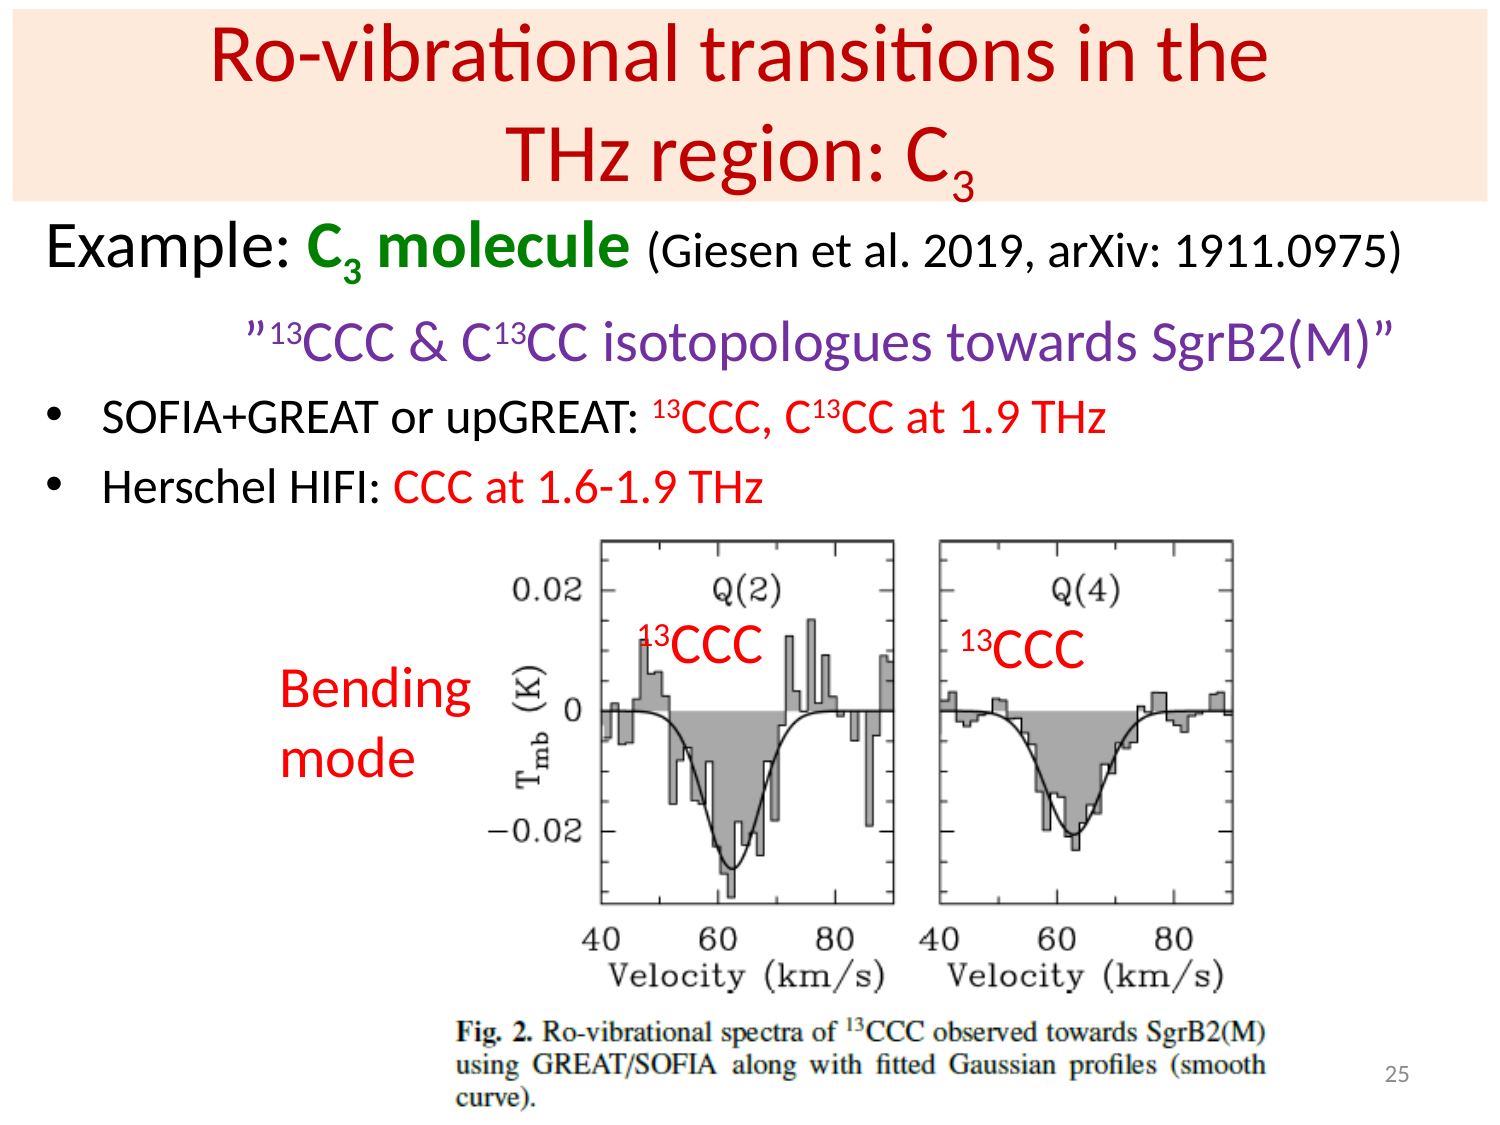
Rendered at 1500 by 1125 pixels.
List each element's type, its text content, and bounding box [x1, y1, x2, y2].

slide_number 25 [1283, 1042, 1425, 1103]
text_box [421, 521, 1280, 1125]
title Ro-vibrational transitions in the THz region: C3 [12, 9, 1488, 202]
text_box Bending mode [264, 642, 416, 797]
list Example: C3 molecule (Giesen et al. 2019, arXiv: 1911.0975) ”13CCC & C13CC isotopologues towards SgrB2(M)” SOFIA+GREAT or upGREAT: 13CCC, C13CC at 1.9 THz Herschel HIFI: CCC at 1.6-1.9 THz [30, 193, 1488, 999]
